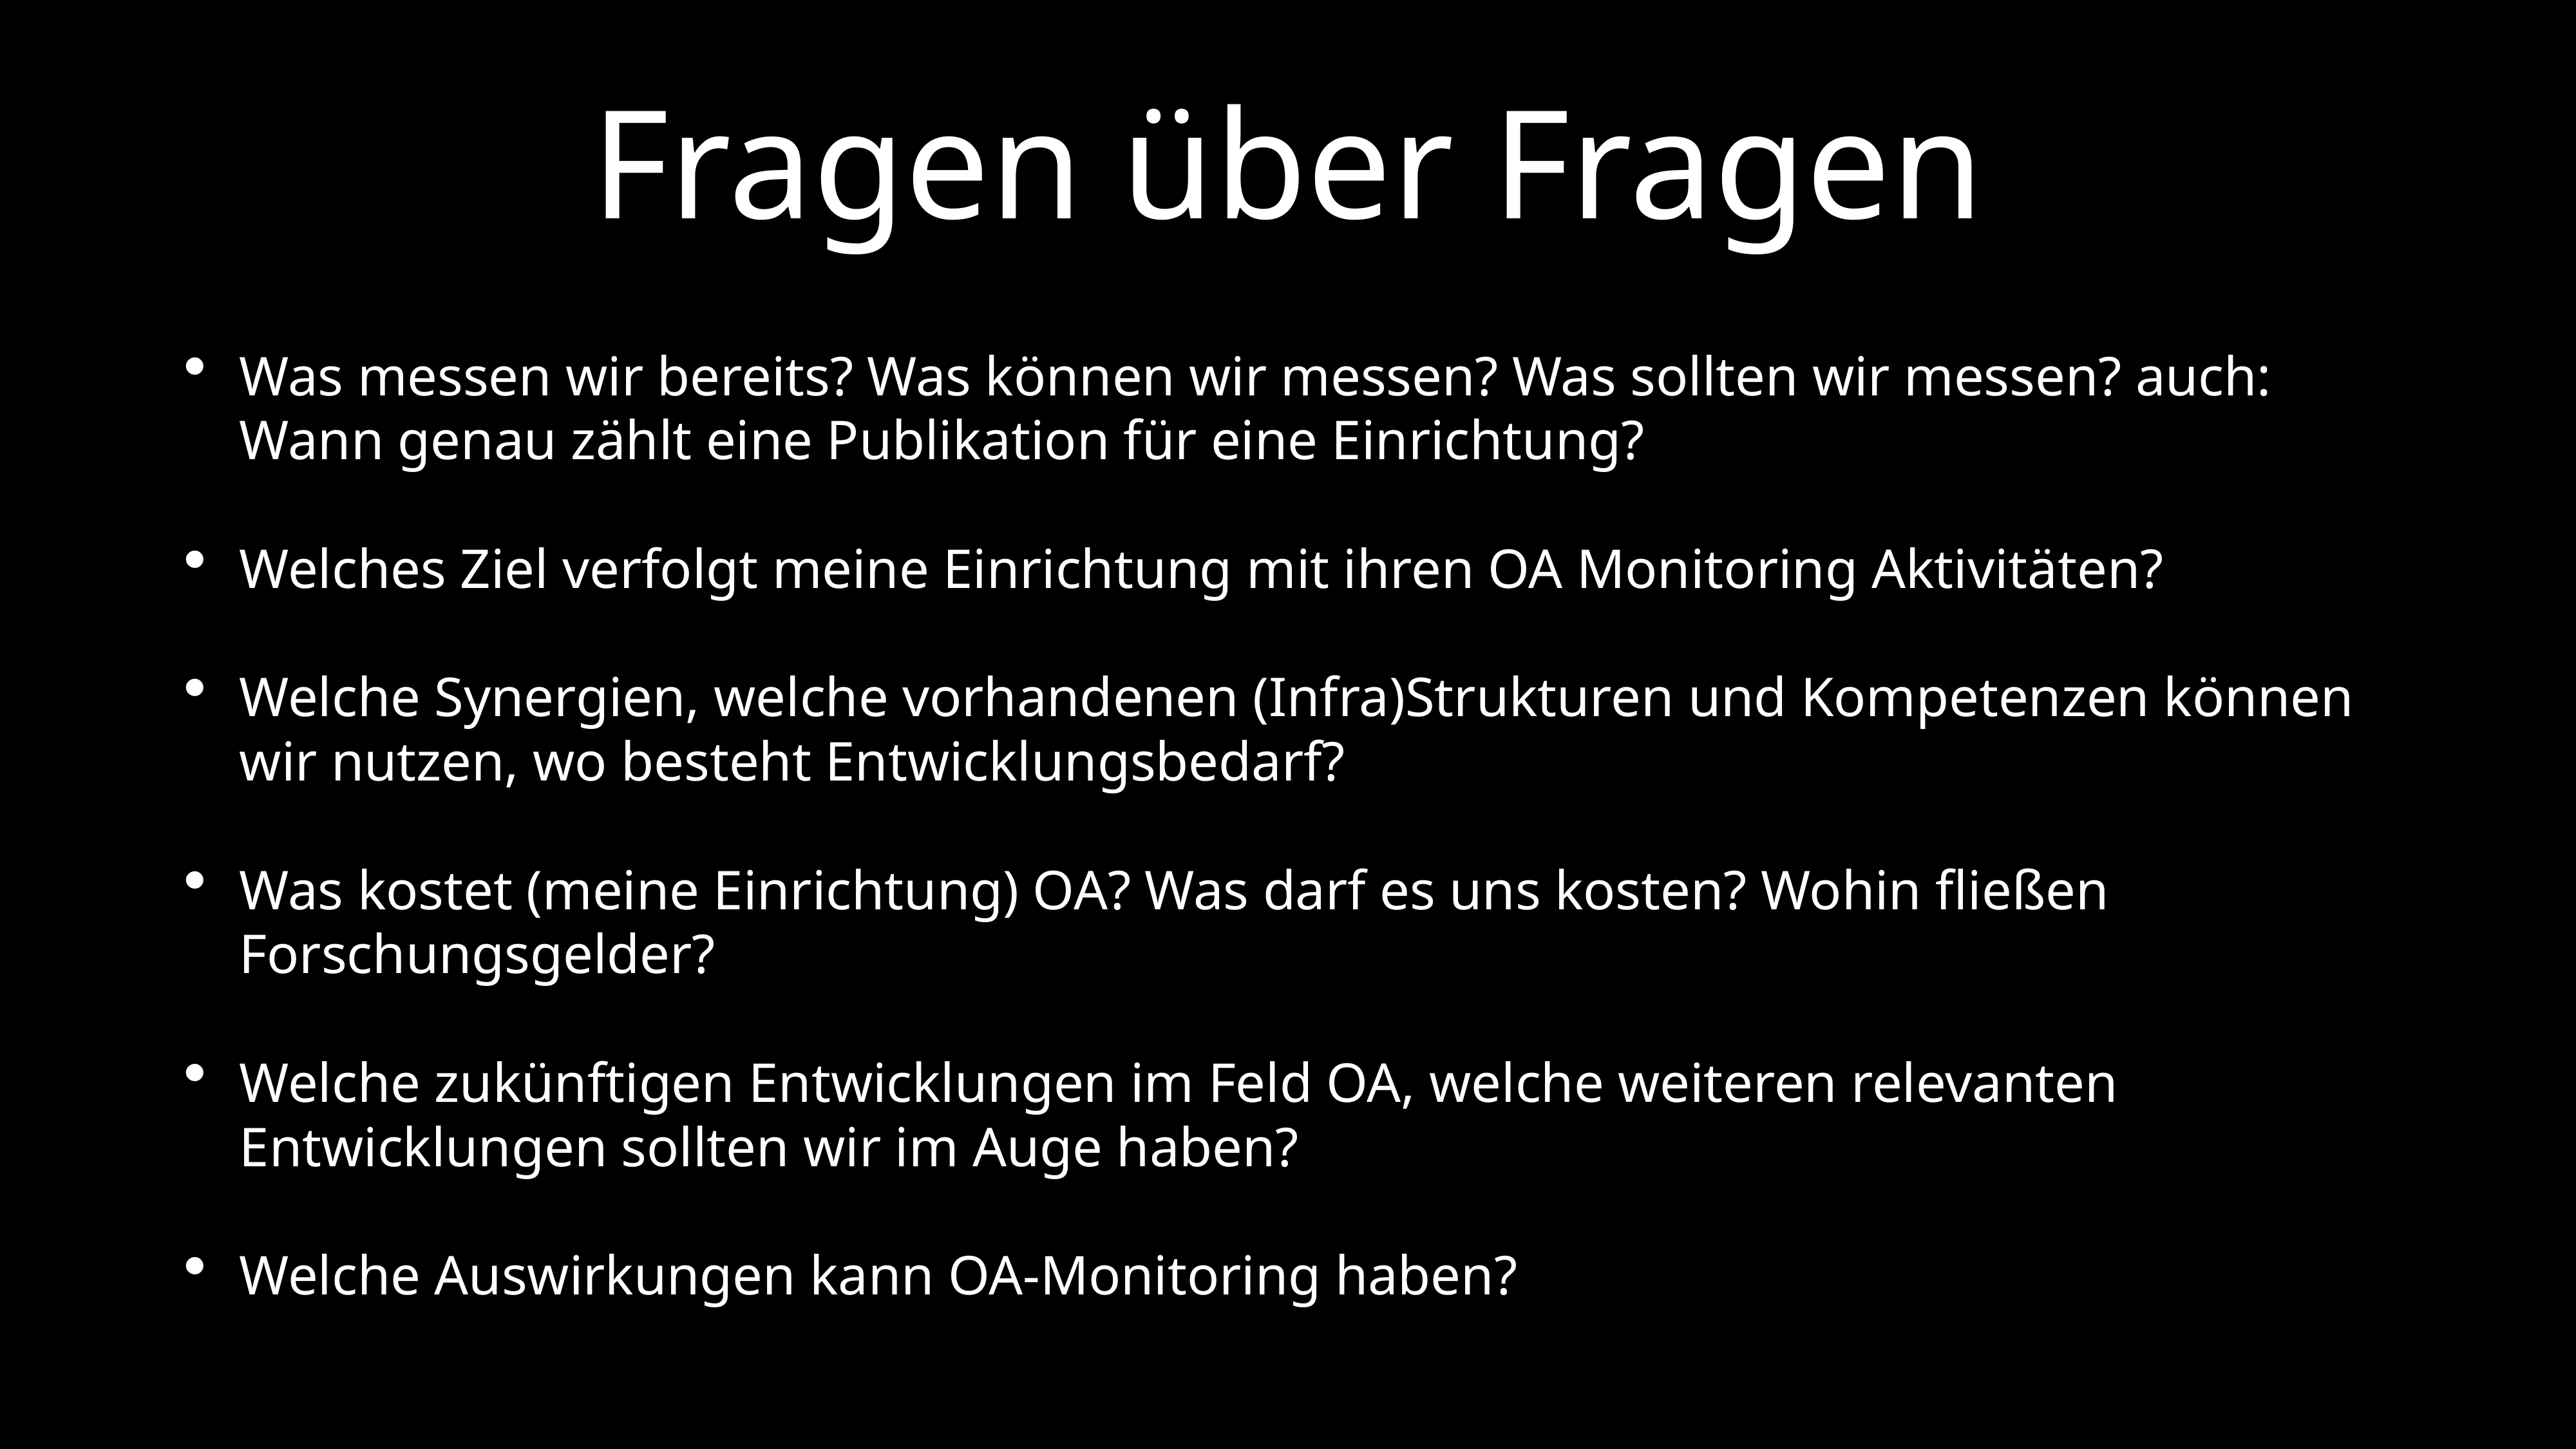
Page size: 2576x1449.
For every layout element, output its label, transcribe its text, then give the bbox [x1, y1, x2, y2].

title Fragen über Fragen [178, 37, 2398, 279]
list Was messen wir bereits? Was können wir messen? Was sollten wir messen? auch: Wann genau zählt eine Publikation für eine Einrichtung? Welches Ziel verfolgt meine Einrichtung mit ihren OA Monitoring Aktivitäten? Welche Synergien, welche vorhandenen (Infra)Strukturen und Kompetenzen können wir nutzen, wo besteht Entwicklungsbedarf? Was kostet (meine Einrichtung) OA? Was darf es uns kosten? Wohin fließen Forschungsgelder? Welche zukünftigen Entwicklungen im Feld OA, welche weiteren relevanten Entwicklungen sollten wir im Auge haben? Welche Auswirkungen kann OA-Monitoring haben? [178, 332, 2398, 1316]
